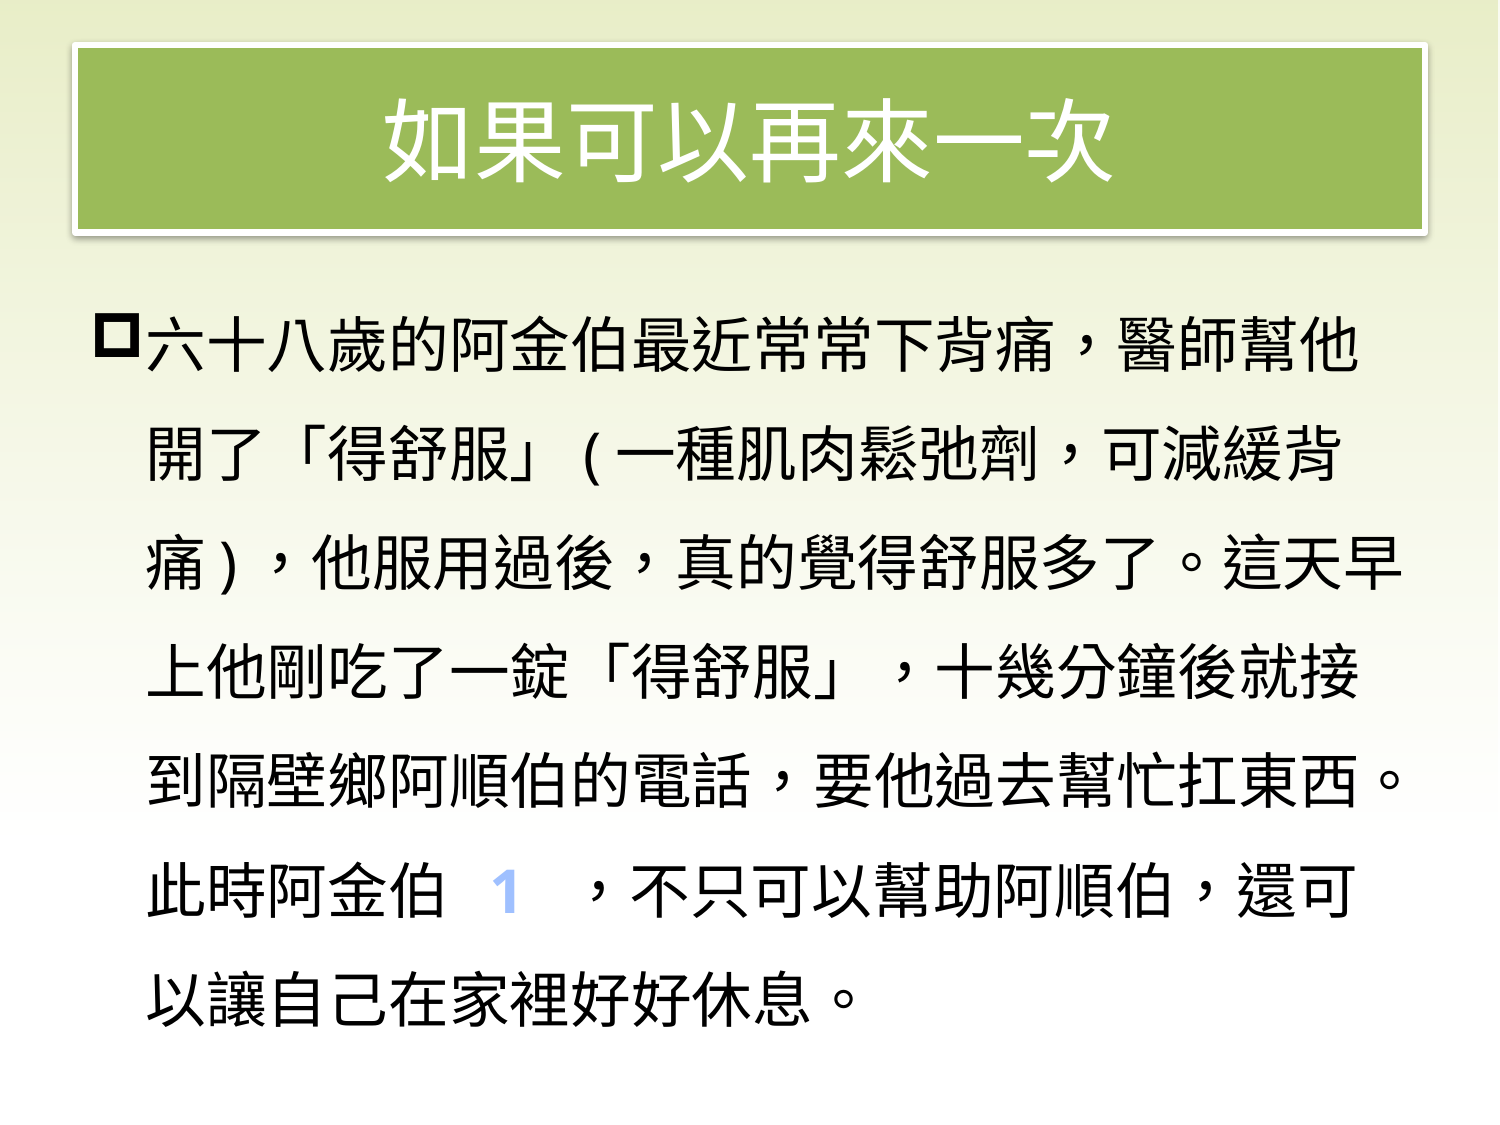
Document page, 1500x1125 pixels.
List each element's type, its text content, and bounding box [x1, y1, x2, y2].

list 六十八歲的阿金伯最近常常下背痛，醫師幫他開了「得舒服」(一種肌肉鬆弛劑，可減緩背痛)，他服用過後，真的覺得舒服多了。這天早上他剛吃了一錠「得舒服」，十幾分鐘後就接到隔壁鄉阿順伯的電話，要他過去幫忙扛東西。此時阿金伯 1 ，不只可以幫助阿順伯，還可以讓自己在家裡好好休息。 [75, 262, 1425, 1059]
picture [0, 0, 1500, 1125]
title 如果可以再來一次 [72, 42, 1428, 236]
